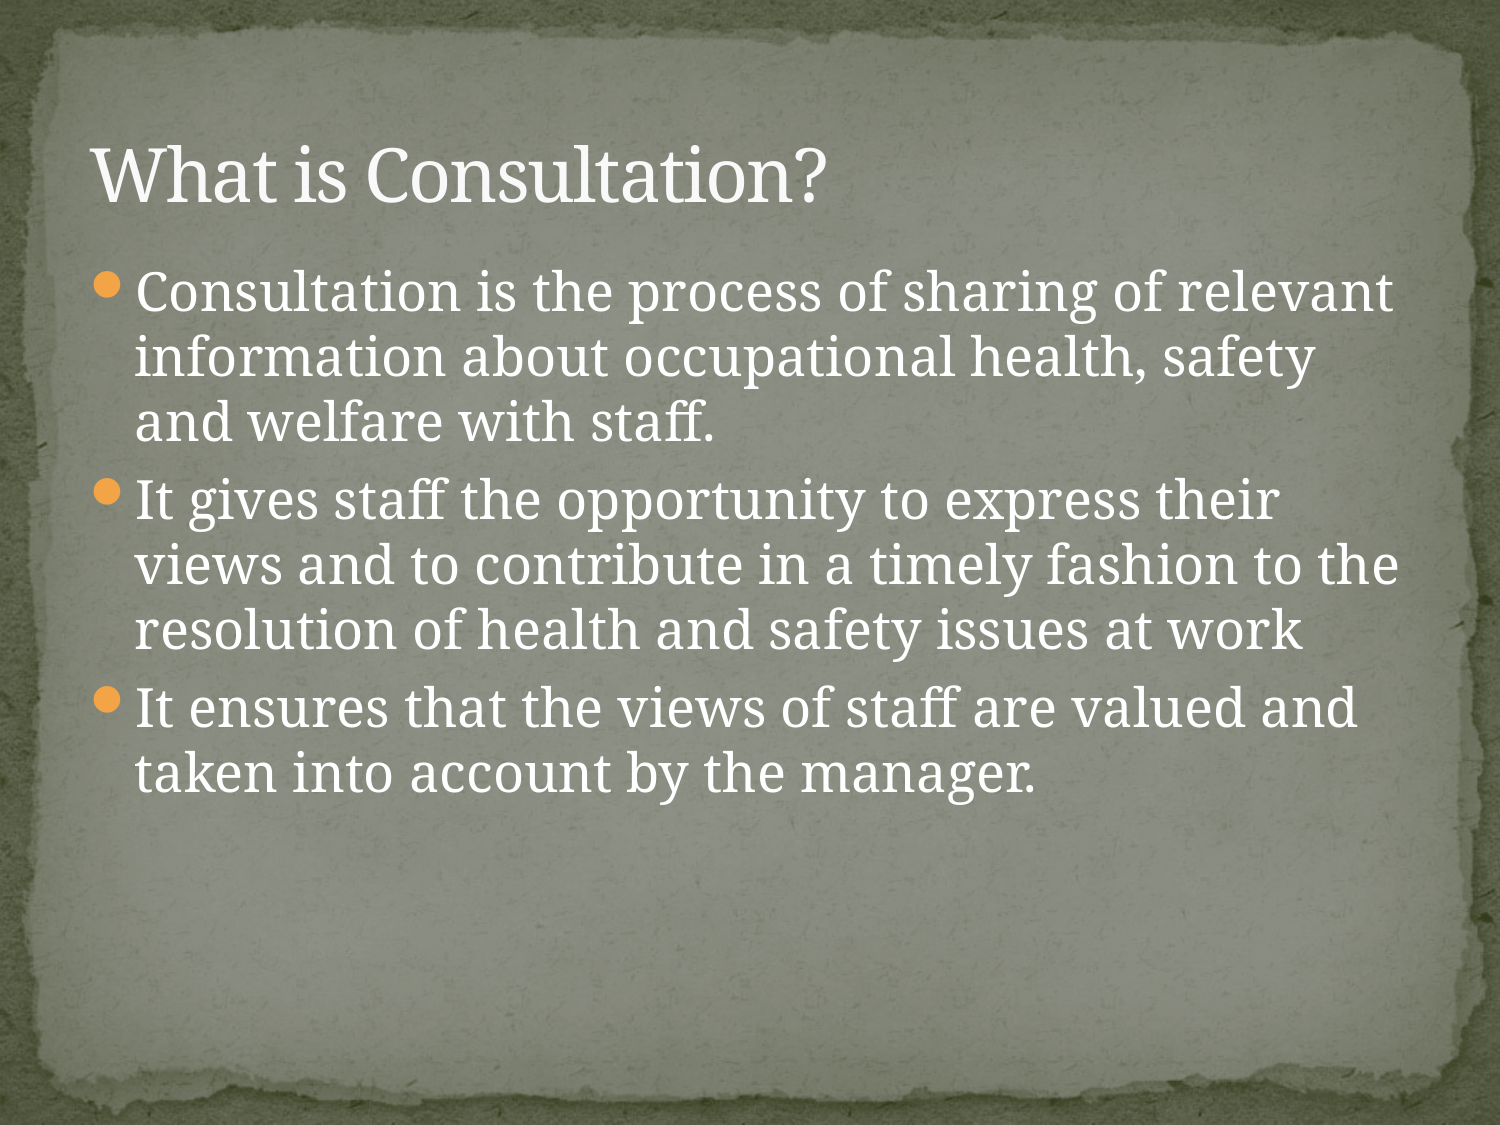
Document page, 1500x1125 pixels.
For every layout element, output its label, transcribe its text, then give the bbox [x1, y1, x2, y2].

list Consultation is the process of sharing of relevant information about occupational health, safety and welfare with staff. It gives staff the opportunity to express their views and to contribute in a timely fashion to the resolution of health and safety issues at work It ensures that the views of staff are valued and taken into account by the manager. [75, 249, 1425, 1000]
title What is Consultation? [74, 24, 1425, 225]
